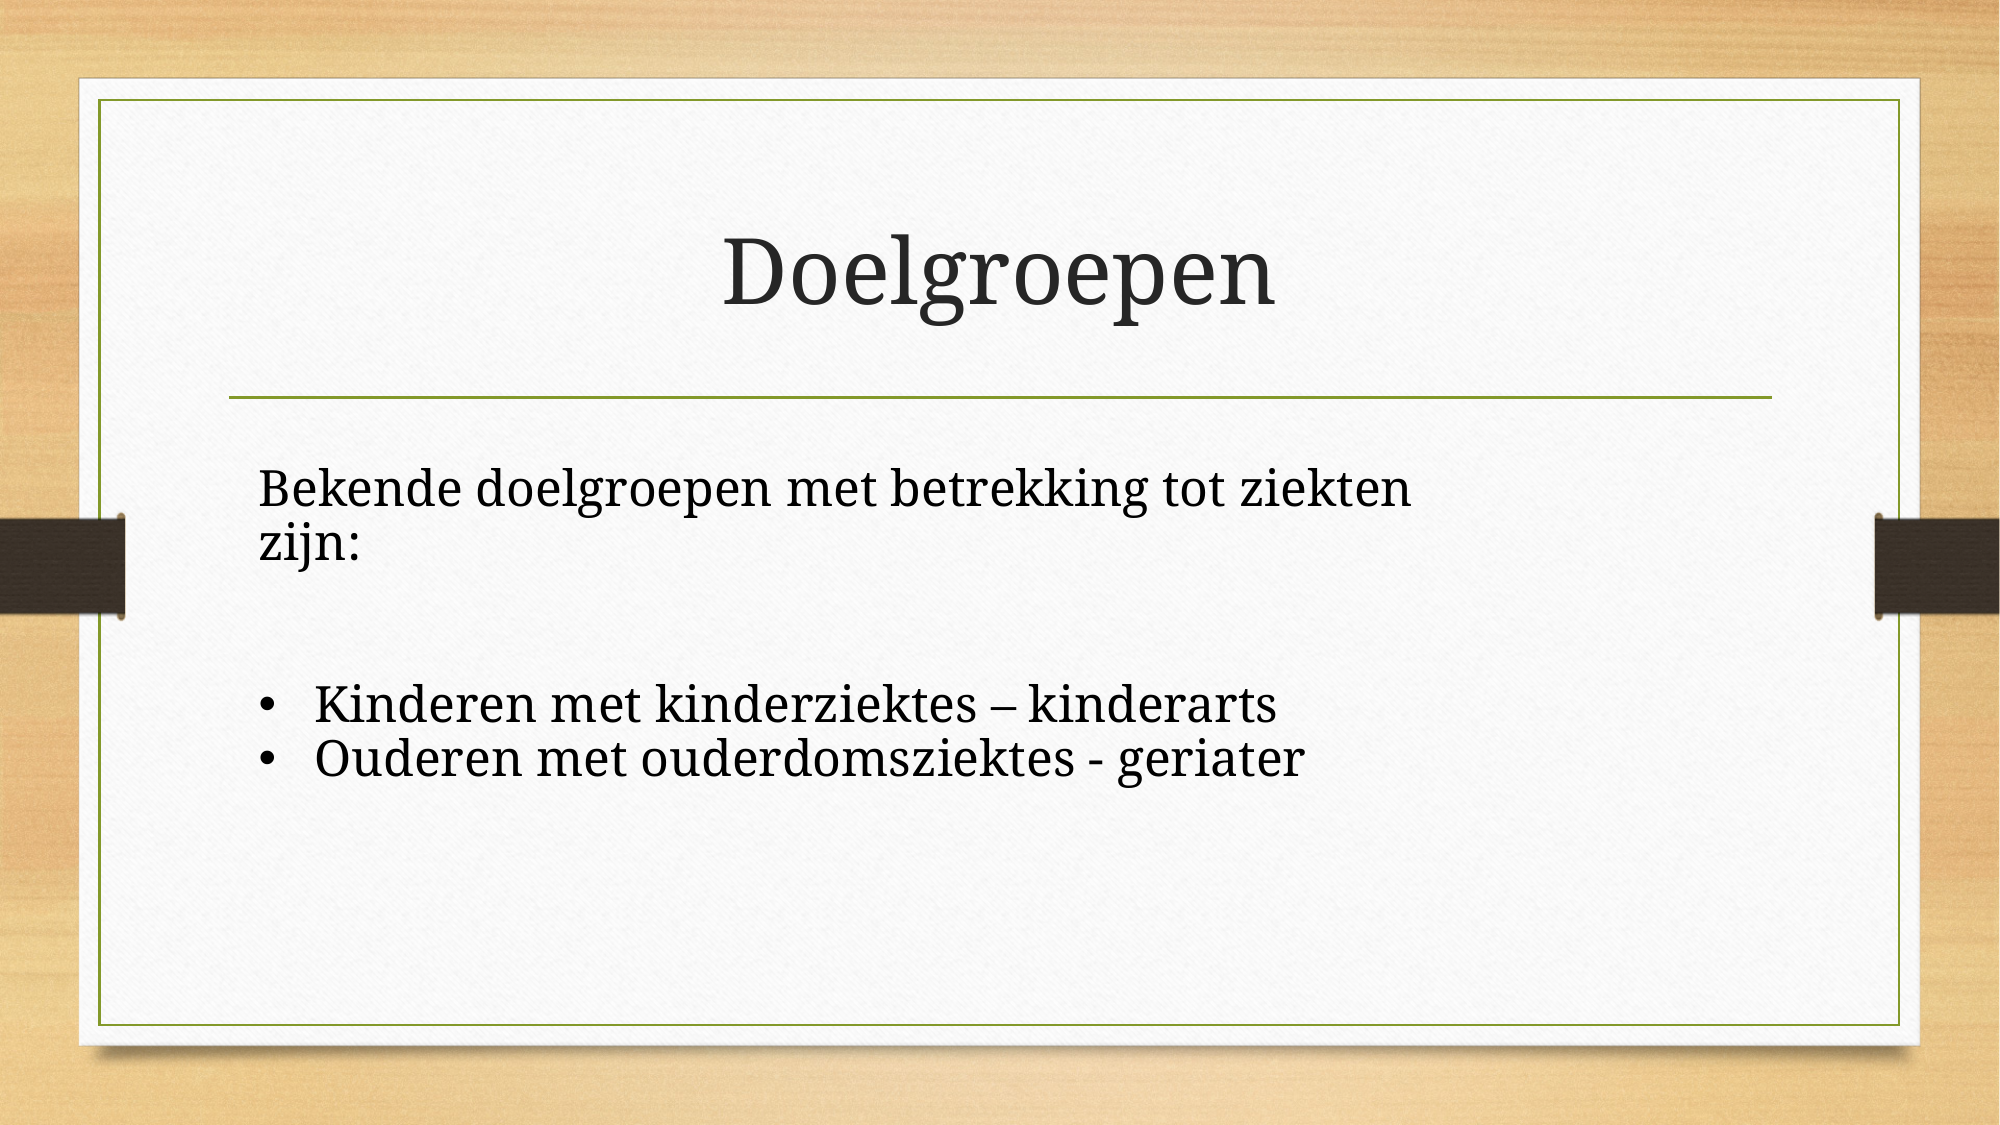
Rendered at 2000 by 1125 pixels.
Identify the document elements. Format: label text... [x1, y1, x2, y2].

text_box Bekende doelgroepen met betrekking tot ziekten zijn: Kinderen met kinderziektes – kinderarts Ouderen met ouderdomsziektes - geriater [243, 456, 1449, 849]
title Doelgroepen [212, 161, 1787, 375]
picture [0, 0, 2000, 1125]
